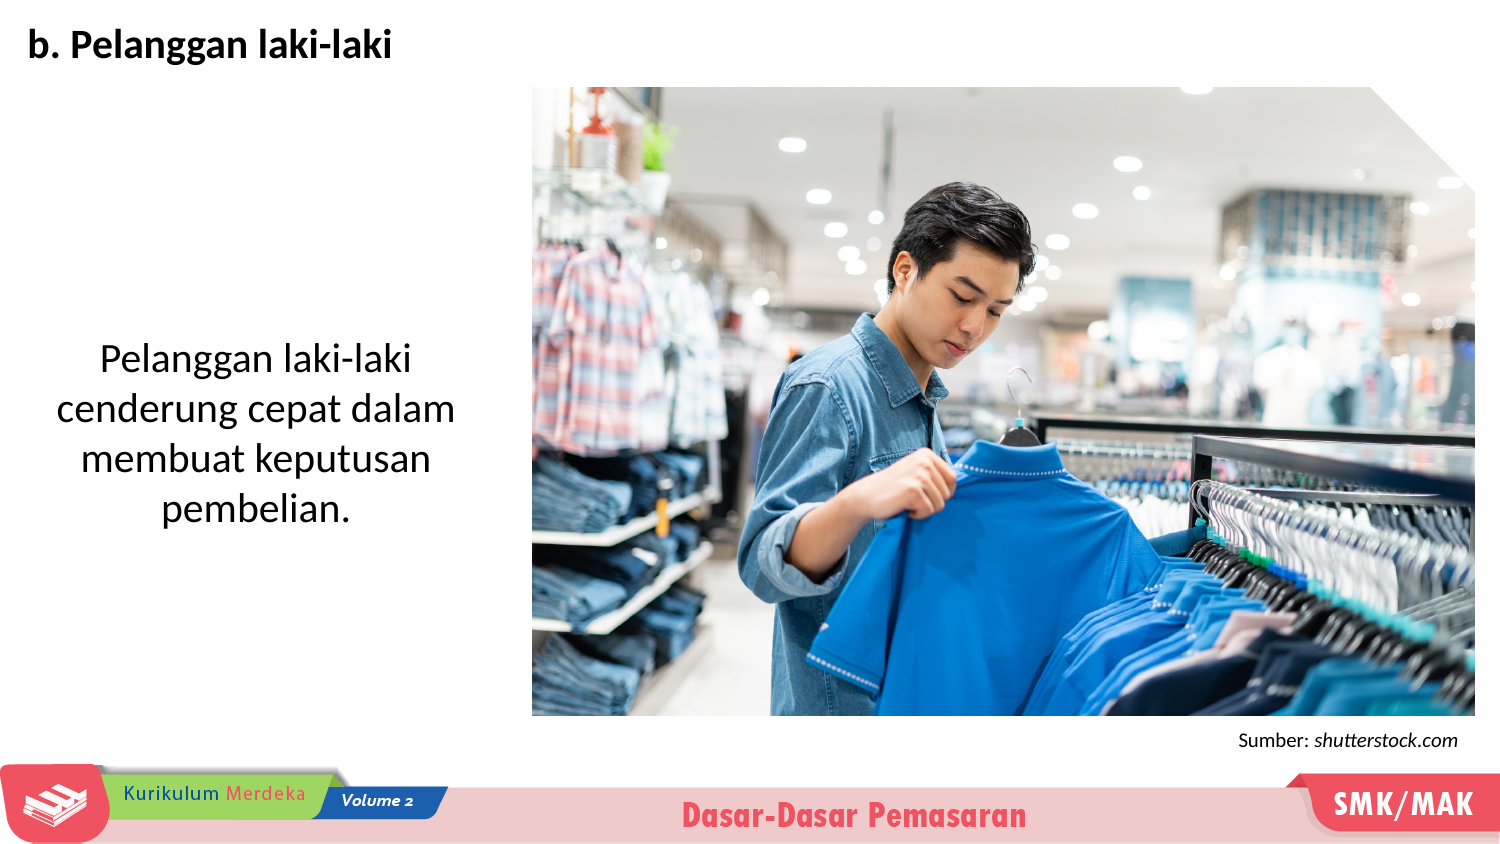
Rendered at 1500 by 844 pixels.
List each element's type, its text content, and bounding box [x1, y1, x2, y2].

picture [0, 764, 1500, 844]
text_box Pelanggan laki-laki cenderung cepat dalam membuat keputusan pembelian. [0, 323, 513, 539]
picture [531, 86, 1476, 717]
text_box Sumber: shutterstock.com [1223, 725, 1473, 759]
text_box b. Pelanggan laki-laki [12, 9, 1125, 75]
